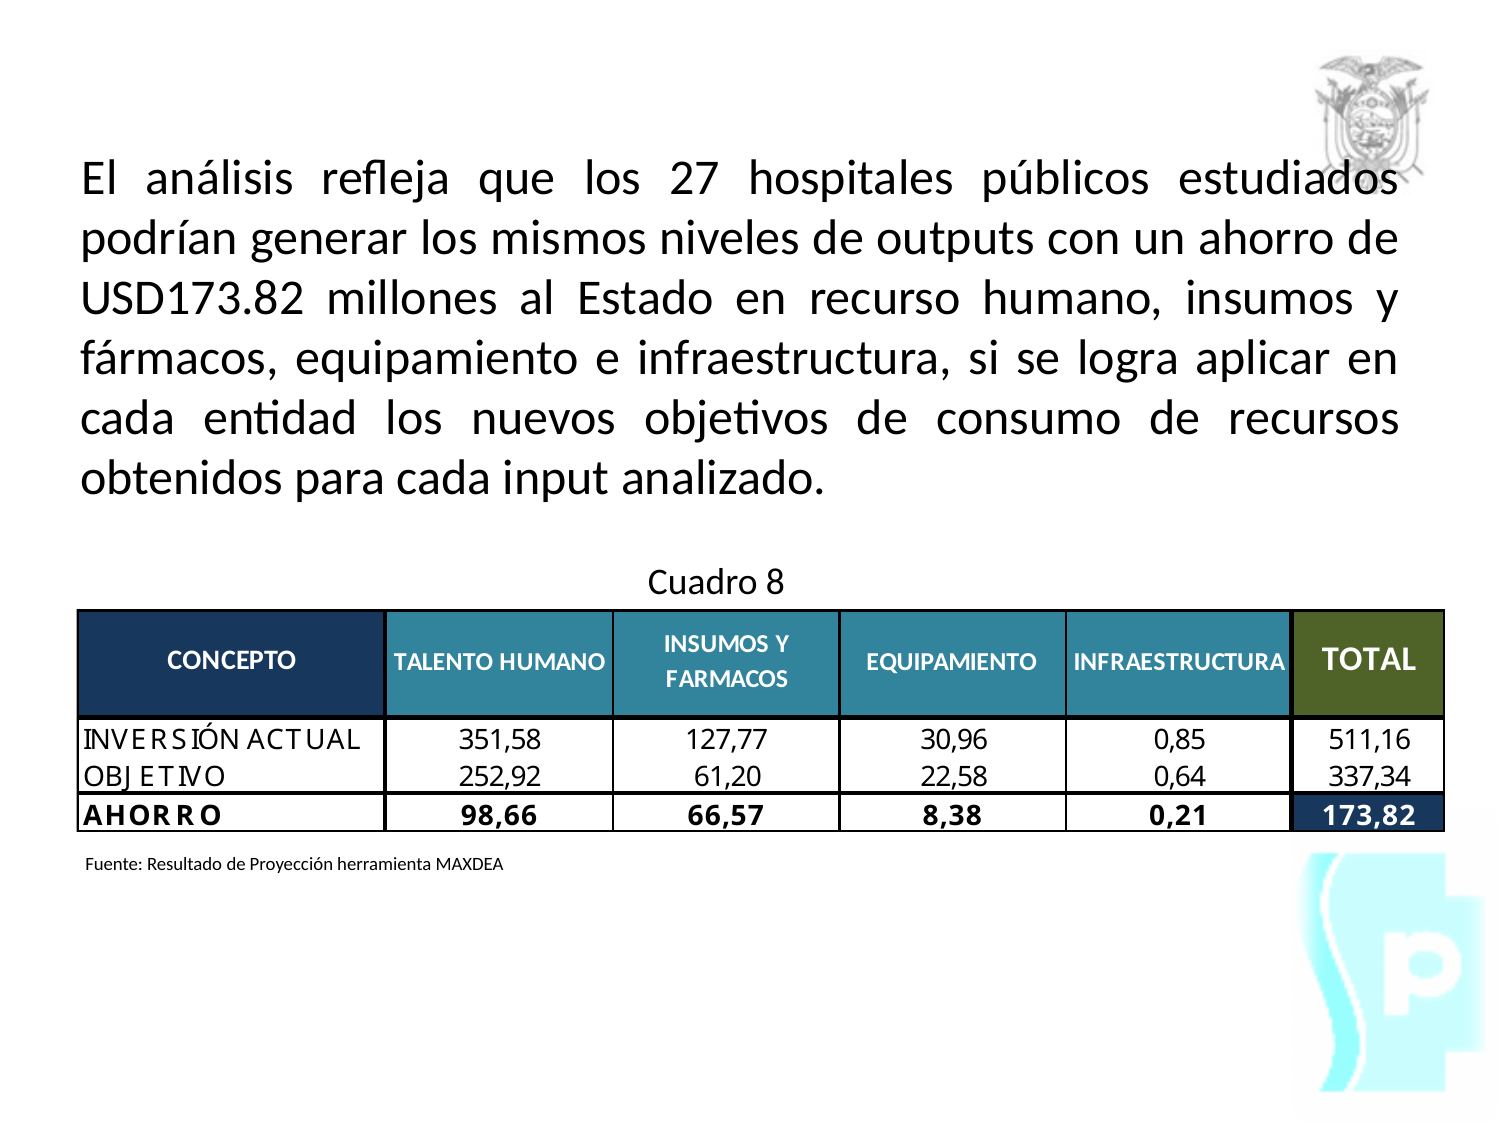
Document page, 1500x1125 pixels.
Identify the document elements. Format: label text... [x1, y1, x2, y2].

text_box Cuadro 8 [632, 550, 815, 608]
text_box Fuente: Resultado de Proyección herramienta MAXDEA [70, 843, 797, 868]
picture [76, 609, 1500, 1125]
picture [1312, 49, 1437, 200]
list El análisis refleja que los 27 hospitales públicos estudiados podrían generar los mismos niveles de outputs con un ahorro de USD173.82 millones al Estado en recurso humano, insumos y fármacos, equipamiento e infraestructura, si se logra aplicar en cada entidad los nuevos objetivos de consumo de recursos obtenidos para cada input analizado. [64, 137, 1415, 982]
